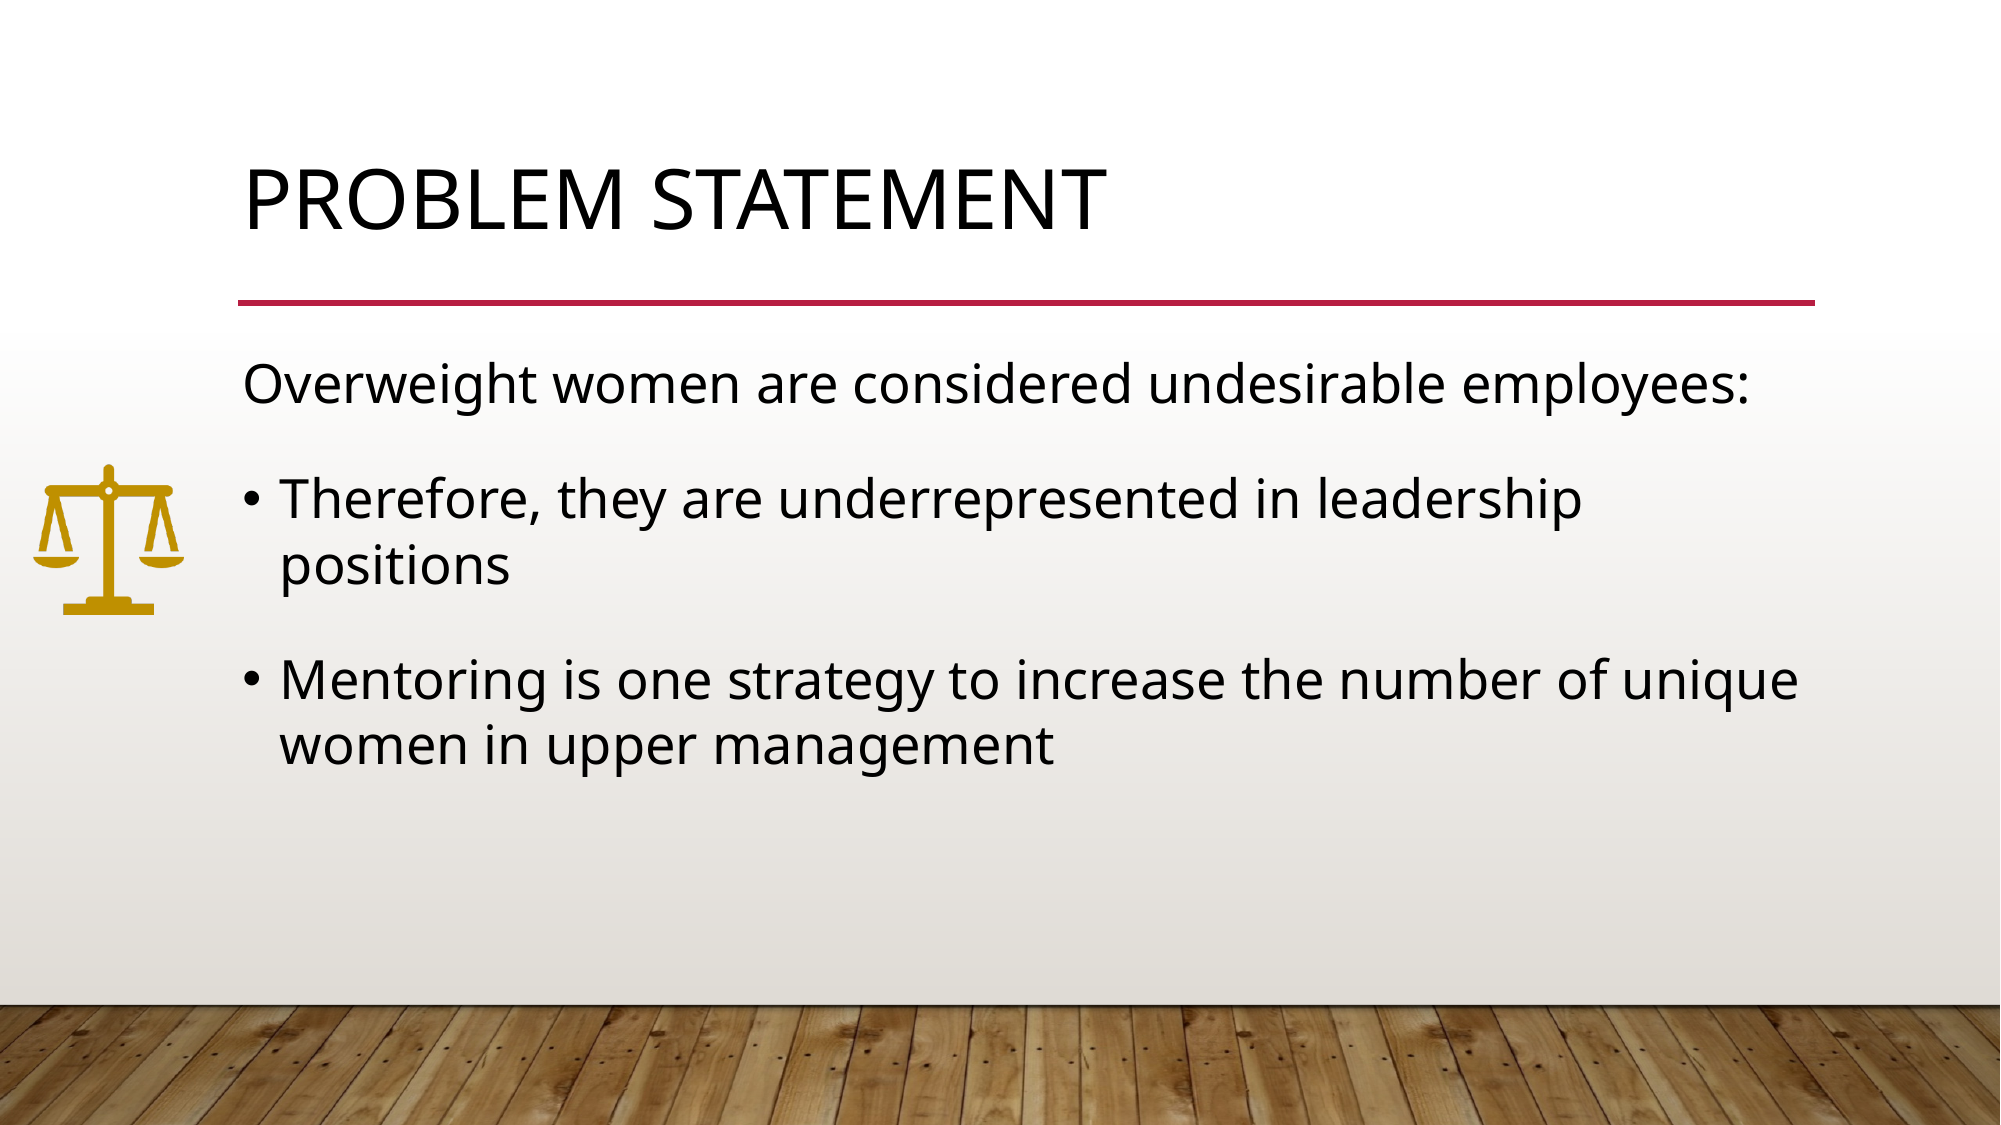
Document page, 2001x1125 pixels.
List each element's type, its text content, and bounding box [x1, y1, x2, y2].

picture [18, 449, 199, 630]
list Overweight women are considered undesirable employees: Therefore, they are underrepresented in leadership positions Mentoring is one strategy to increase the number of unique women in upper management [227, 342, 1836, 918]
title Problem statement [227, 81, 1284, 323]
picture [0, 1005, 2000, 1125]
